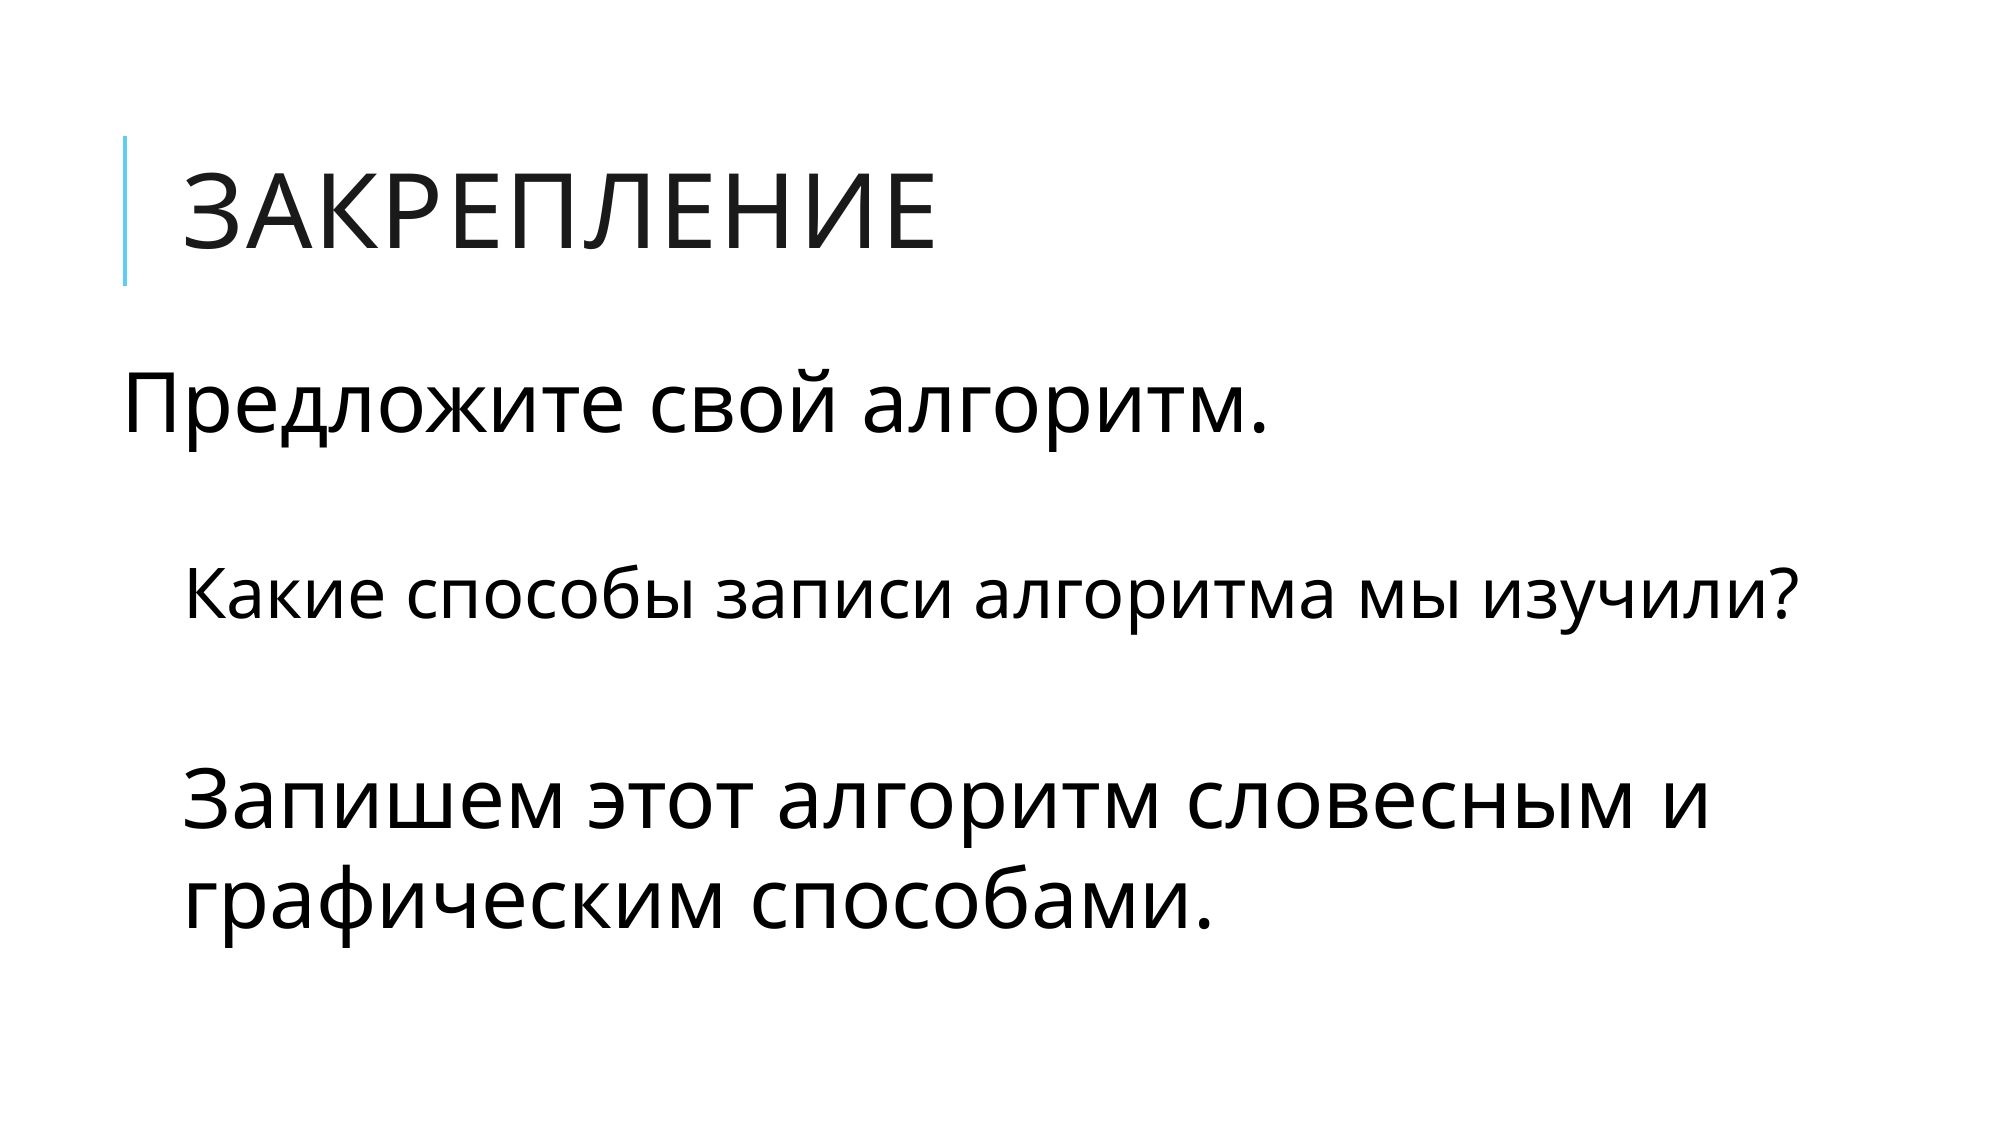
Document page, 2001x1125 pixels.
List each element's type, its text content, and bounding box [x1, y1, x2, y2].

title ЗАКРЕПЛЕНИЕ [168, 96, 1763, 342]
text_box Запишем этот алгоритм словесным и графическим способами. [167, 738, 1840, 953]
text_box Предложите свой алгоритм. [106, 341, 1286, 457]
list Какие способы записи алгоритма мы изучили? [160, 550, 1933, 695]
